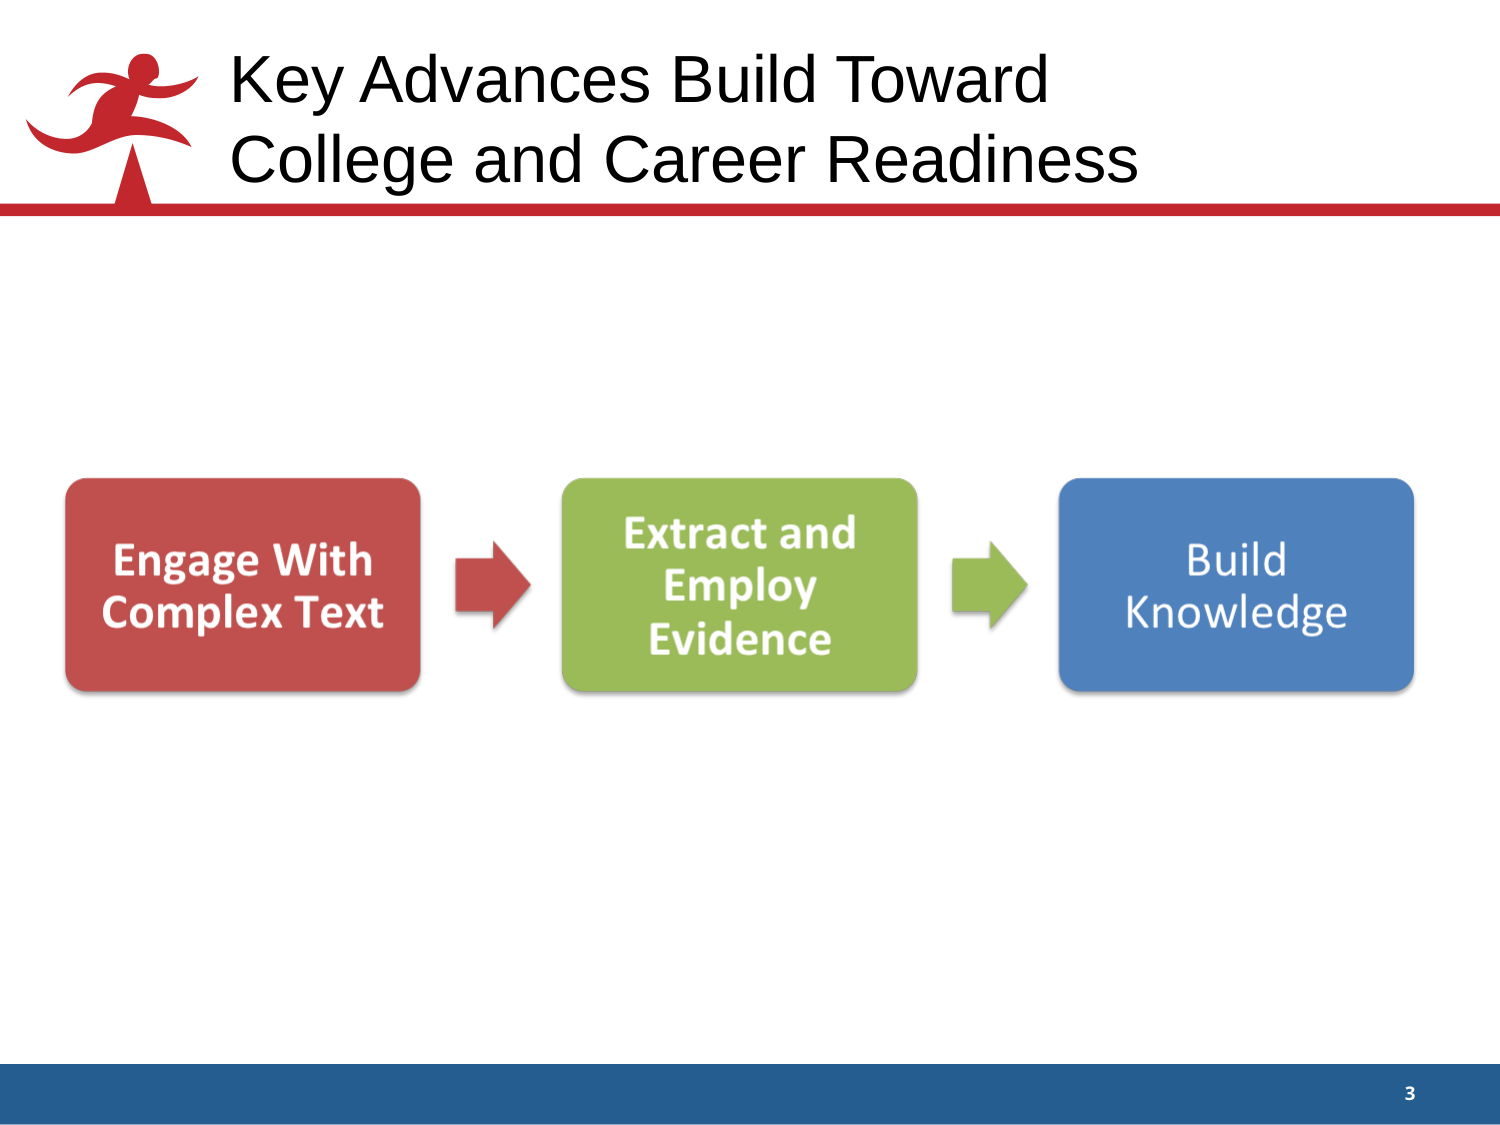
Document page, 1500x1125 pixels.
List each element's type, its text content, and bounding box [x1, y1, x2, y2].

title Key Advances Build Toward College and Career Readiness [214, 13, 1500, 204]
picture [0, 0, 1500, 1125]
